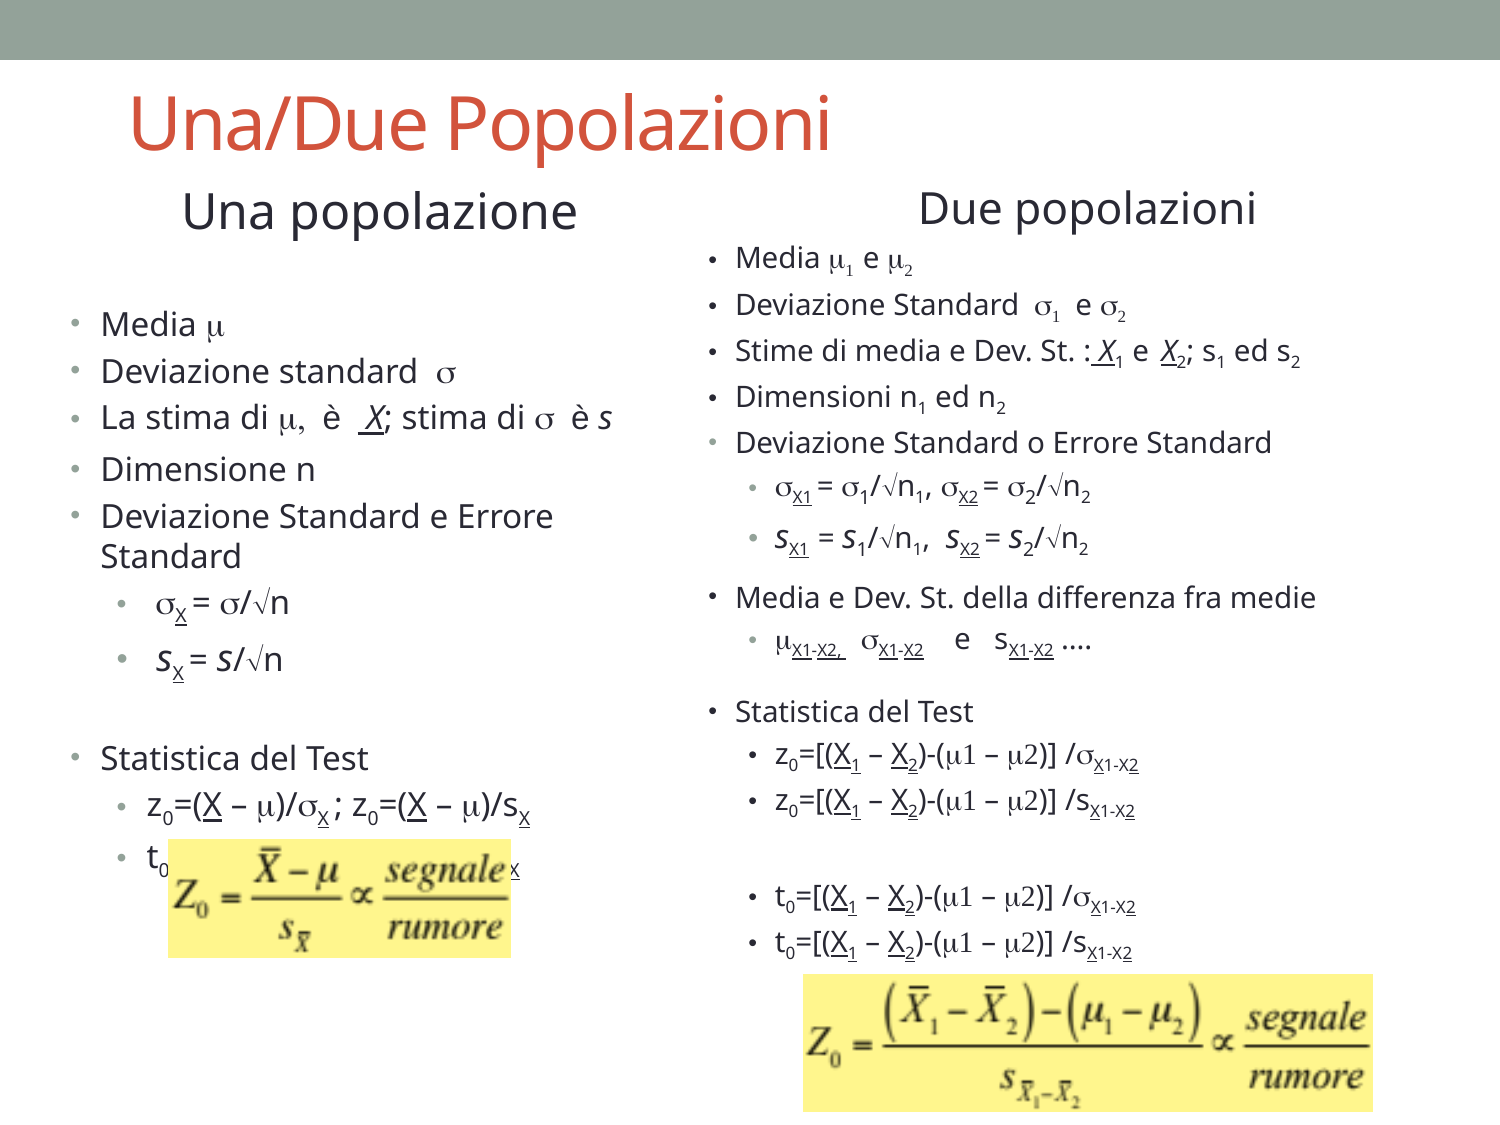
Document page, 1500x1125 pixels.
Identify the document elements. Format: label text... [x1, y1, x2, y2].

list Due popolazioni Media m1 e m2 Deviazione Standard s1 e s2 Stime di media e Dev. St. : X1 e X2; s1 ed s2 Dimensioni n1 ed n2 Deviazione Standard o Errore Standard sX1 = s1/n1, sX2 = s2/n2 sX1 = s1/n1, sX2 = s2/n2 Media e Dev. St. della differenza fra medie mX1-X2, sX1-X2 e sX1-X2 …. Statistica del Test z0=[(X1 – X2)-(m1 – m2)] /sX1-X2 z0=[(X1 – X2)-(m1 – m2)] /sX1-X2 t0=[(X1 – X2)-(m1 – m2)] /sX1-X2 t0=[(X1 – X2)-(m1 – m2)] /sX1-X2 [693, 183, 1483, 973]
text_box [802, 974, 1374, 1113]
title Una/Due Popolazioni [112, 62, 1428, 179]
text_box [167, 839, 512, 958]
list Una popolazione Media m Deviazione standard s La stima di m, è X; stima di s è s Dimensione n Deviazione Standard e Errore Standard sX = s/n sX = s/n Statistica del Test z0=(X – m)/sX ; z0=(X – m)/sX t0=(X – m)/sX ; t0=(X – m)/sX [55, 183, 693, 907]
